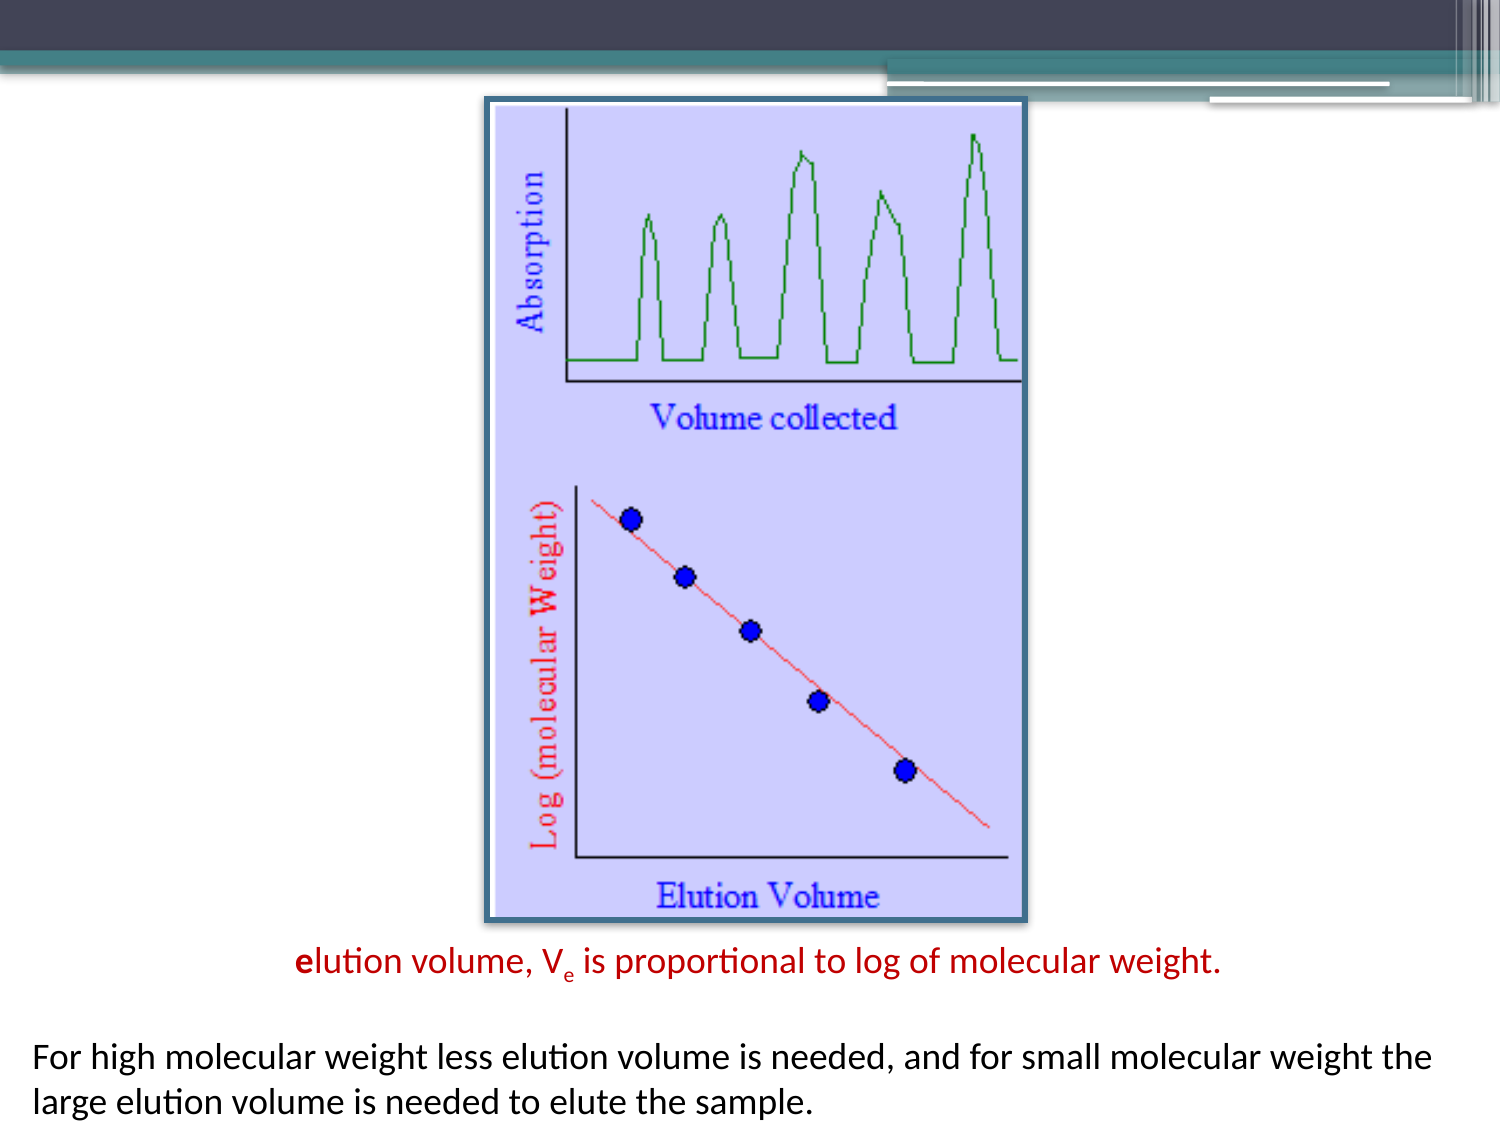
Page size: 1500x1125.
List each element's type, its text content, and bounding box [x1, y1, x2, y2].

picture [489, 101, 1022, 918]
text_box elution volume, Ve is proportional to log of molecular weight. For high molecular weight less elution volume is needed, and for small molecular weight the large elution volume is needed to elute the sample. [17, 928, 1500, 1125]
